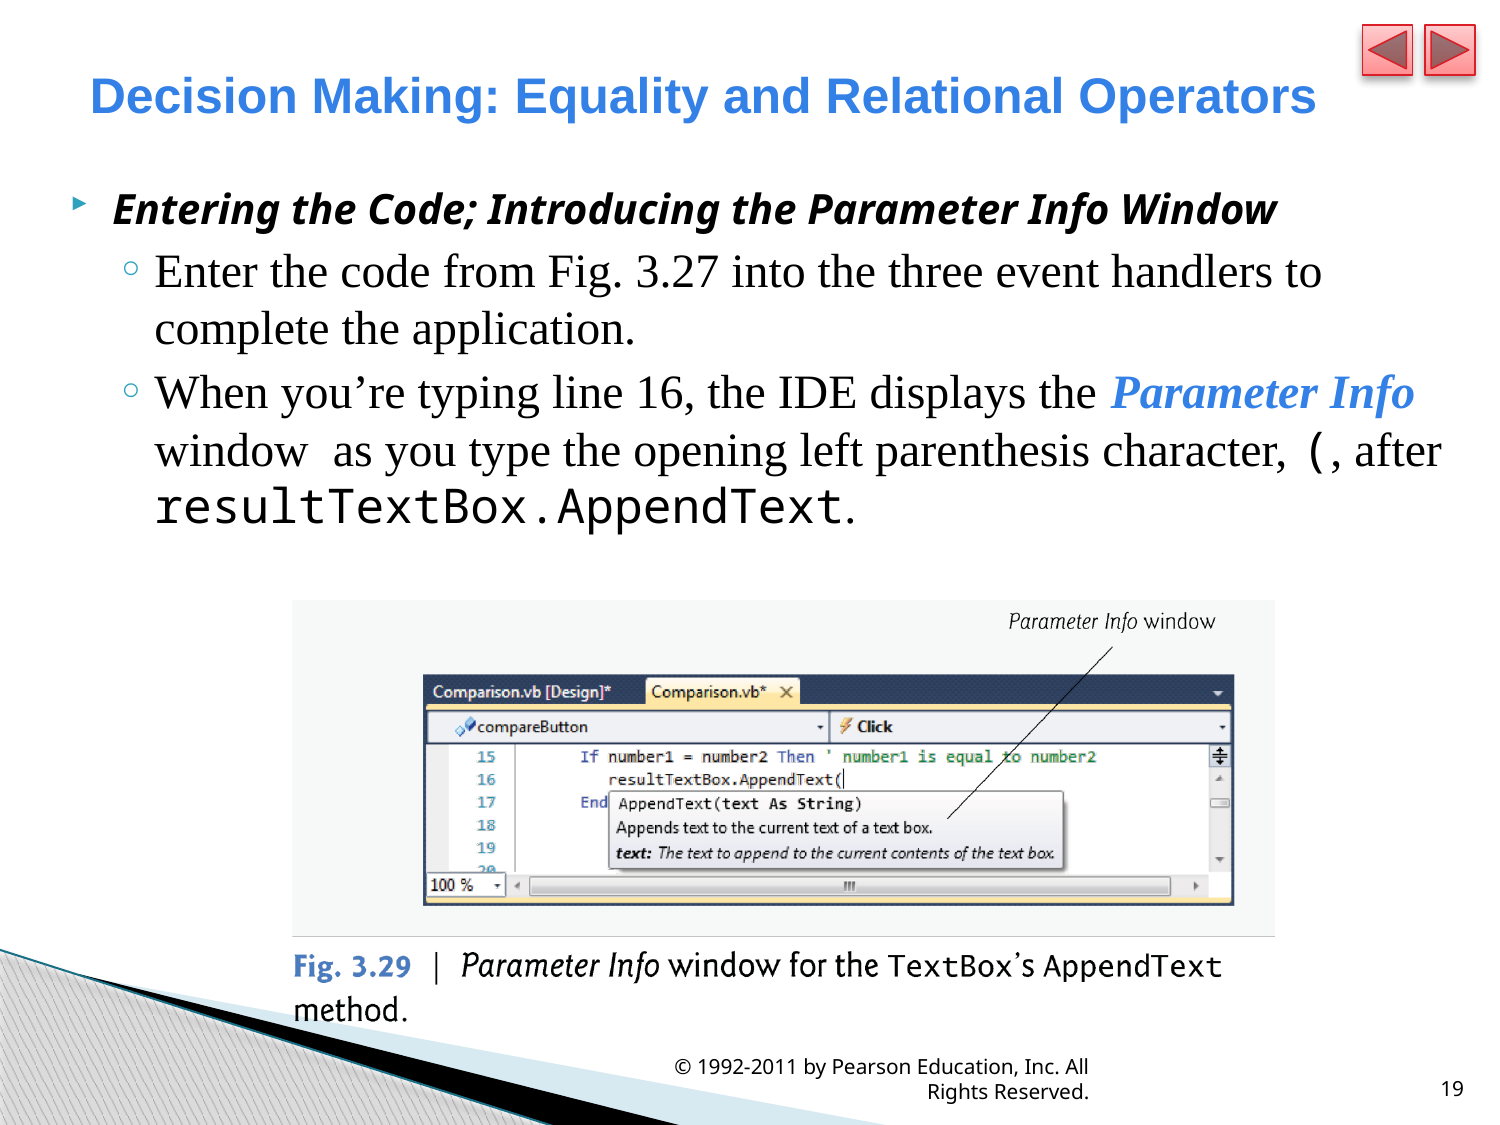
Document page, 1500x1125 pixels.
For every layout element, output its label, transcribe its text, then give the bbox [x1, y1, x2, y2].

picture [287, 599, 1276, 1038]
title Decision Making: Equality and Relational Operators [75, 0, 1425, 174]
slide_number 19 [1418, 1051, 1479, 1112]
list Entering the Code; Introducing the Parameter Info Window Enter the code from Fig. 3.27 into the three event handlers to complete the application. When you’re typing line 16, the IDE displays the Parameter Info window as you type the opening left parenthesis character, (, after resultTextBox.AppendText. [37, 174, 1463, 918]
footer © 1992-2011 by Pearson Education, Inc. All Rights Reserved. [650, 1051, 1105, 1112]
